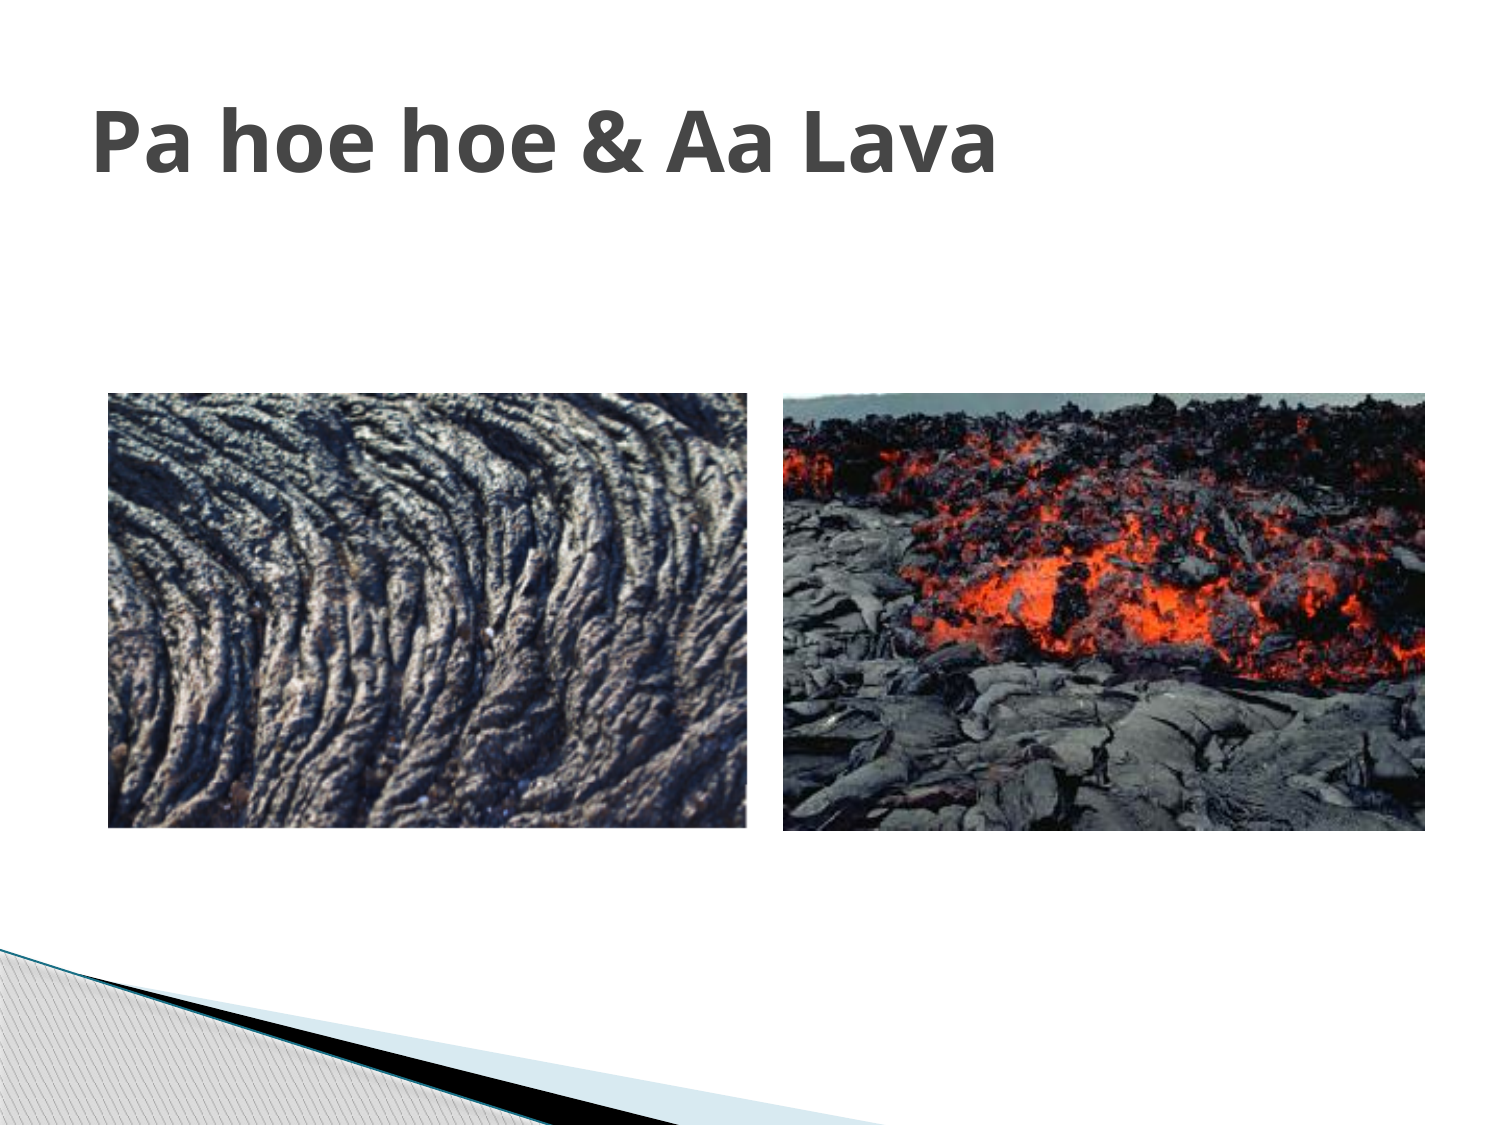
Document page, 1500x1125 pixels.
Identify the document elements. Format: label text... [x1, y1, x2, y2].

picture [782, 392, 1426, 831]
picture [107, 392, 751, 831]
title Pa hoe hoe & Aa Lava [75, 45, 1425, 233]
